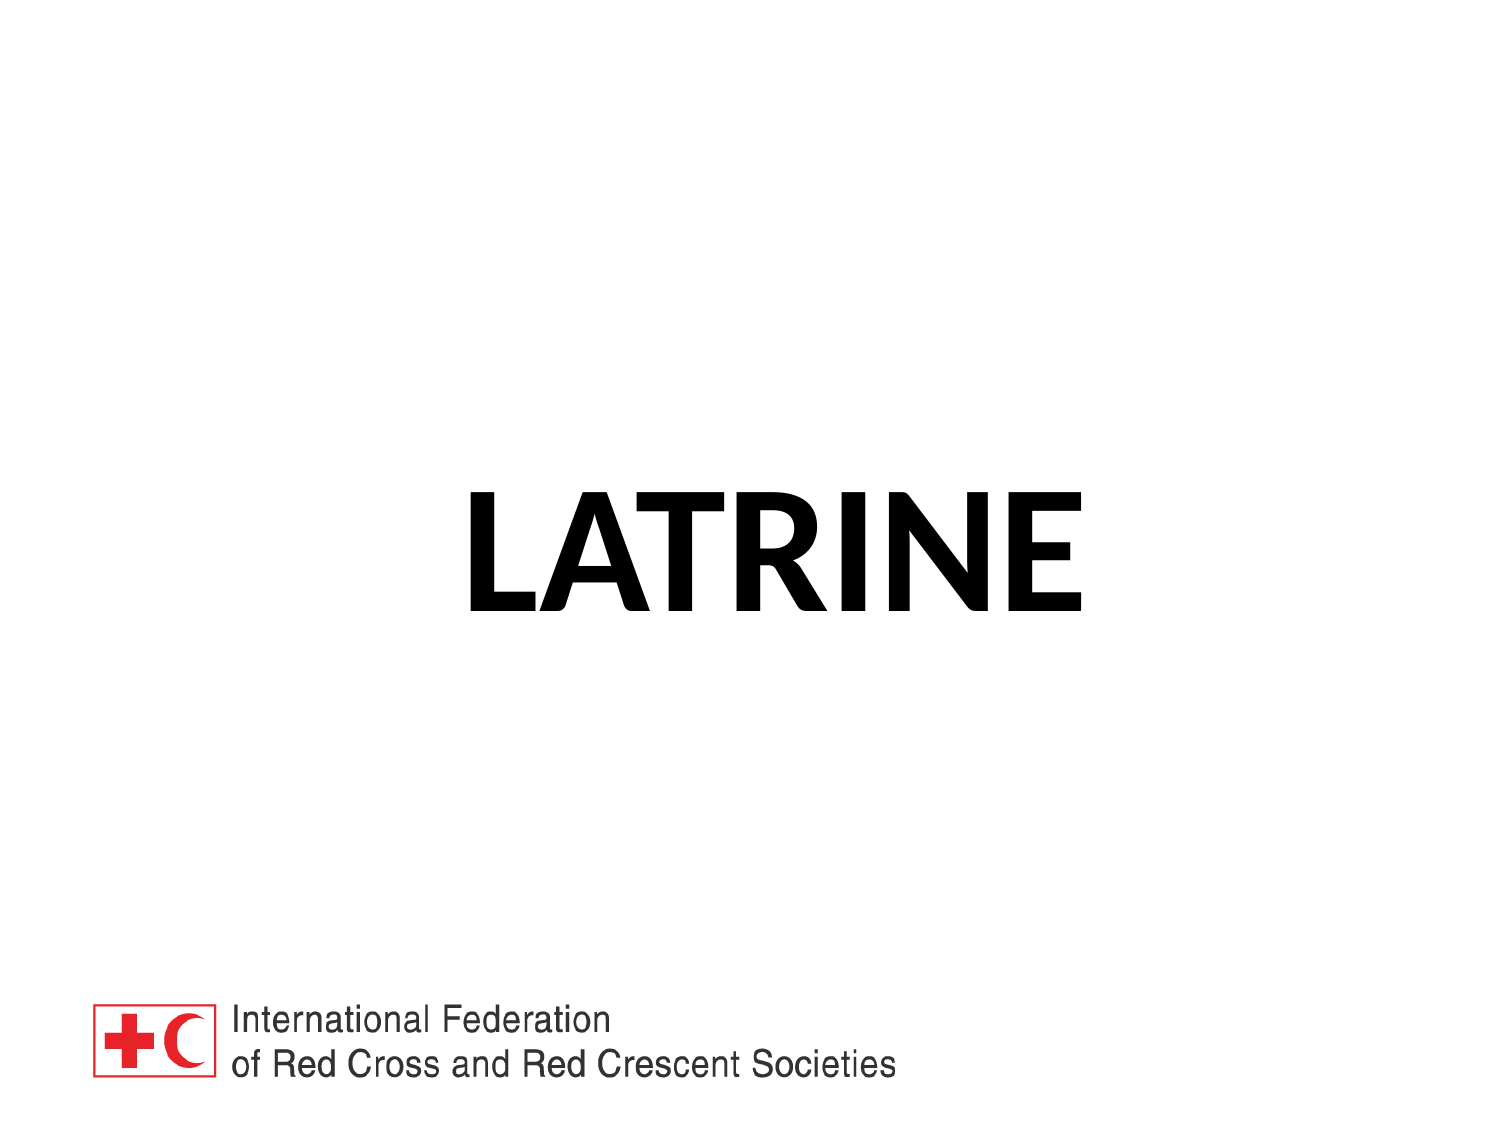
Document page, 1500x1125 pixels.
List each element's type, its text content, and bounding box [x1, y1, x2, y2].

picture [88, 999, 904, 1083]
title LATRINE [100, 444, 1451, 632]
